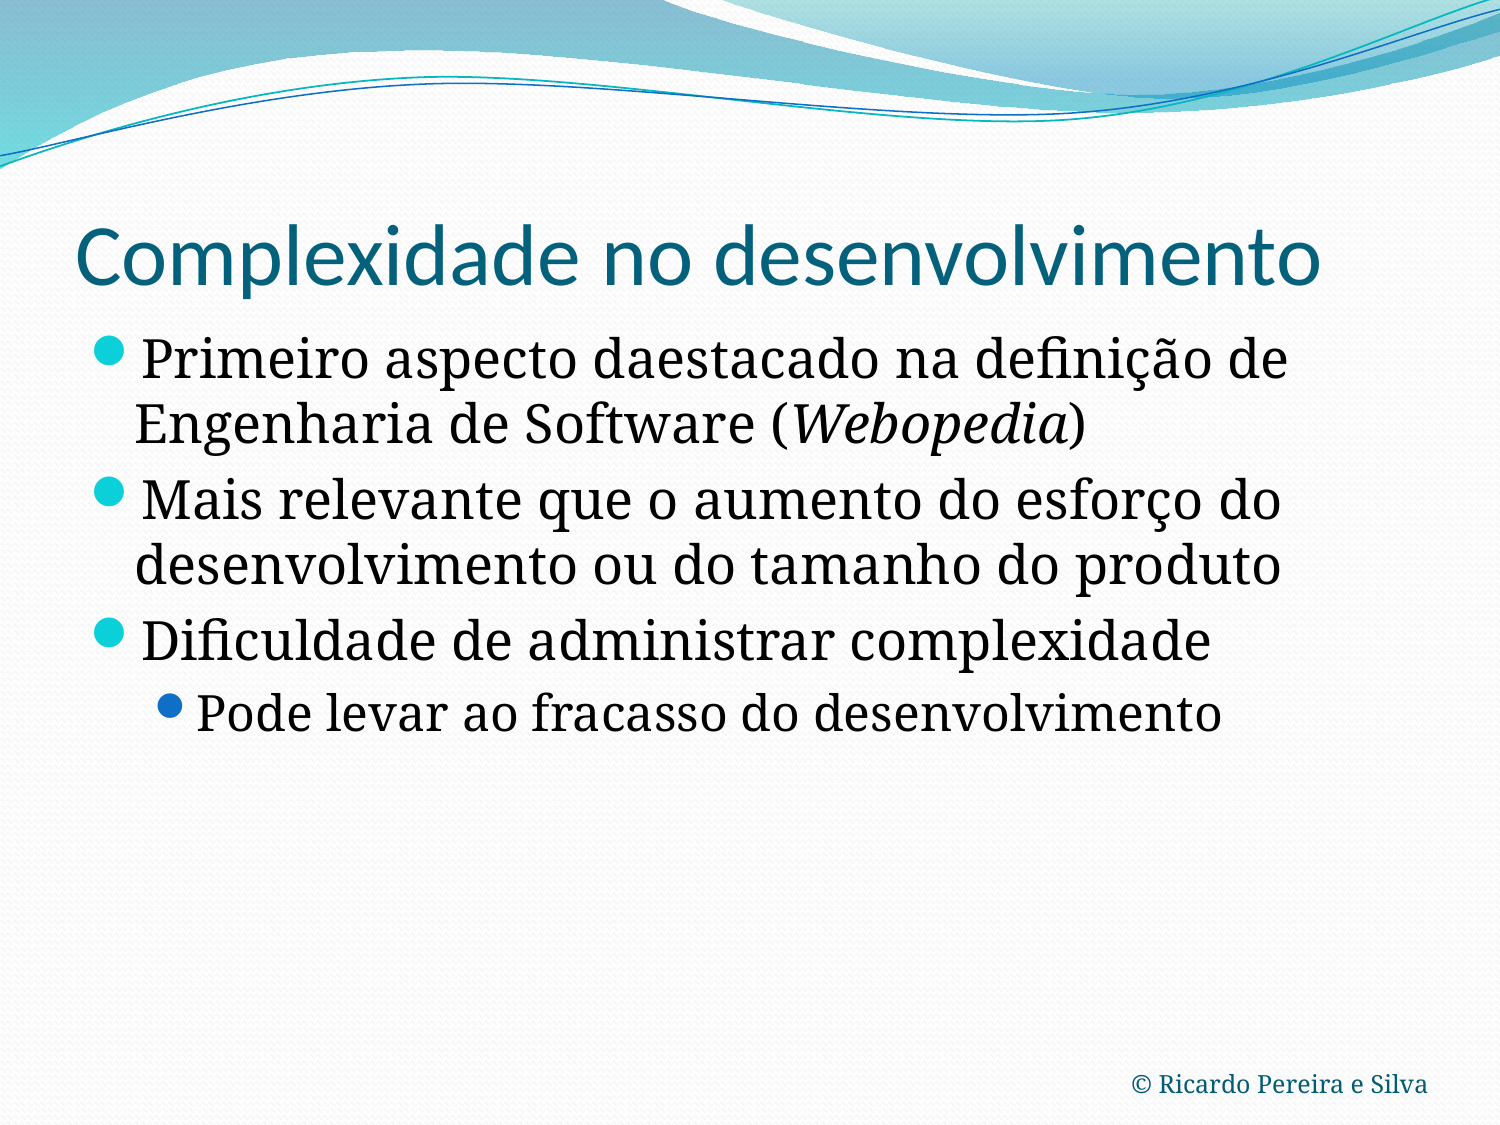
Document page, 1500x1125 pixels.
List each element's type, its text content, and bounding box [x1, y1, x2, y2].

title Complexidade no desenvolvimento [75, 115, 1425, 303]
footer © Ricardo Pereira e Silva [1101, 1042, 1429, 1103]
list Primeiro aspecto daestacado na definição de Engenharia de Software (Webopedia) Mais relevante que o aumento do esforço do desenvolvimento ou do tamanho do produto Dificuldade de administrar complexidade Pode levar ao fracasso do desenvolvimento [75, 317, 1425, 1038]
